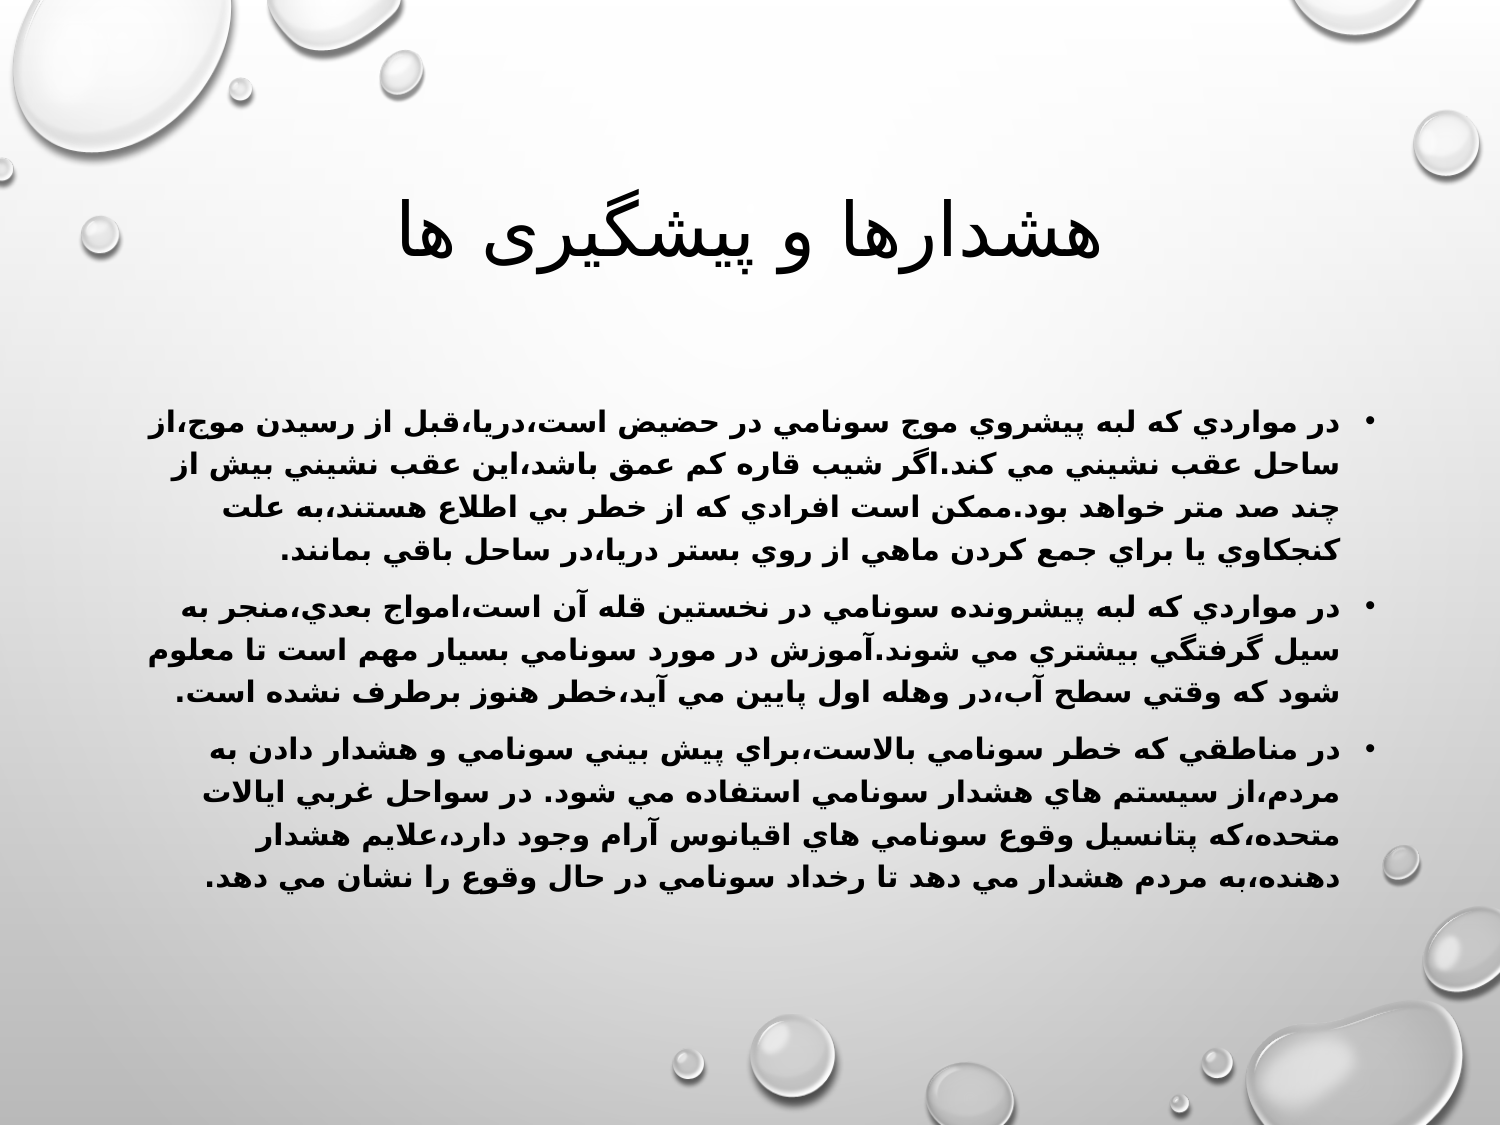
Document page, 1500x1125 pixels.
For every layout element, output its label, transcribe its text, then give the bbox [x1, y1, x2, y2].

list در مواردي كه لبه پيشروي موج سونامي در حضيض است،دريا،قبل از رسيدن موج،از ساحل عقب نشيني مي كند.اگر شيب قاره كم عمق باشد،اين عقب نشيني بيش از چند صد متر خواهد بود.ممكن است افرادي كه از خطر بي اطلاع هستند،به علت كنجكاوي يا براي جمع كردن ماهي از روي بستر دريا،در ساحل باقي بمانند. در مواردي كه لبه پيشرونده سونامي در نخستين قله آن است،امواج بعدي،منجر به سيل گرفتگي بيشتري مي شوند.آموزش در مورد سونامي بسيار مهم است تا معلوم شود كه وقتي سطح آب،در وهله اول پايين مي آيد،خطر هنوز برطرف نشده است. در مناطقي كه خطر سونامي بالاست،براي پيش بيني سونامي و هشدار دادن به مردم،از سيستم هاي هشدار سونامي استفاده مي شود. در سواحل غربي ايالات متحده،كه پتانسيل وقوع سونامي هاي اقيانوس آرام وجود دارد،علايم هشدار دهنده،به مردم هشدار مي دهد تا رخداد سونامي در حال وقوع را نشان مي دهد. [112, 388, 1388, 950]
title هشدارها و پیشگیری ها [112, 101, 1388, 364]
picture [0, 0, 1500, 1125]
